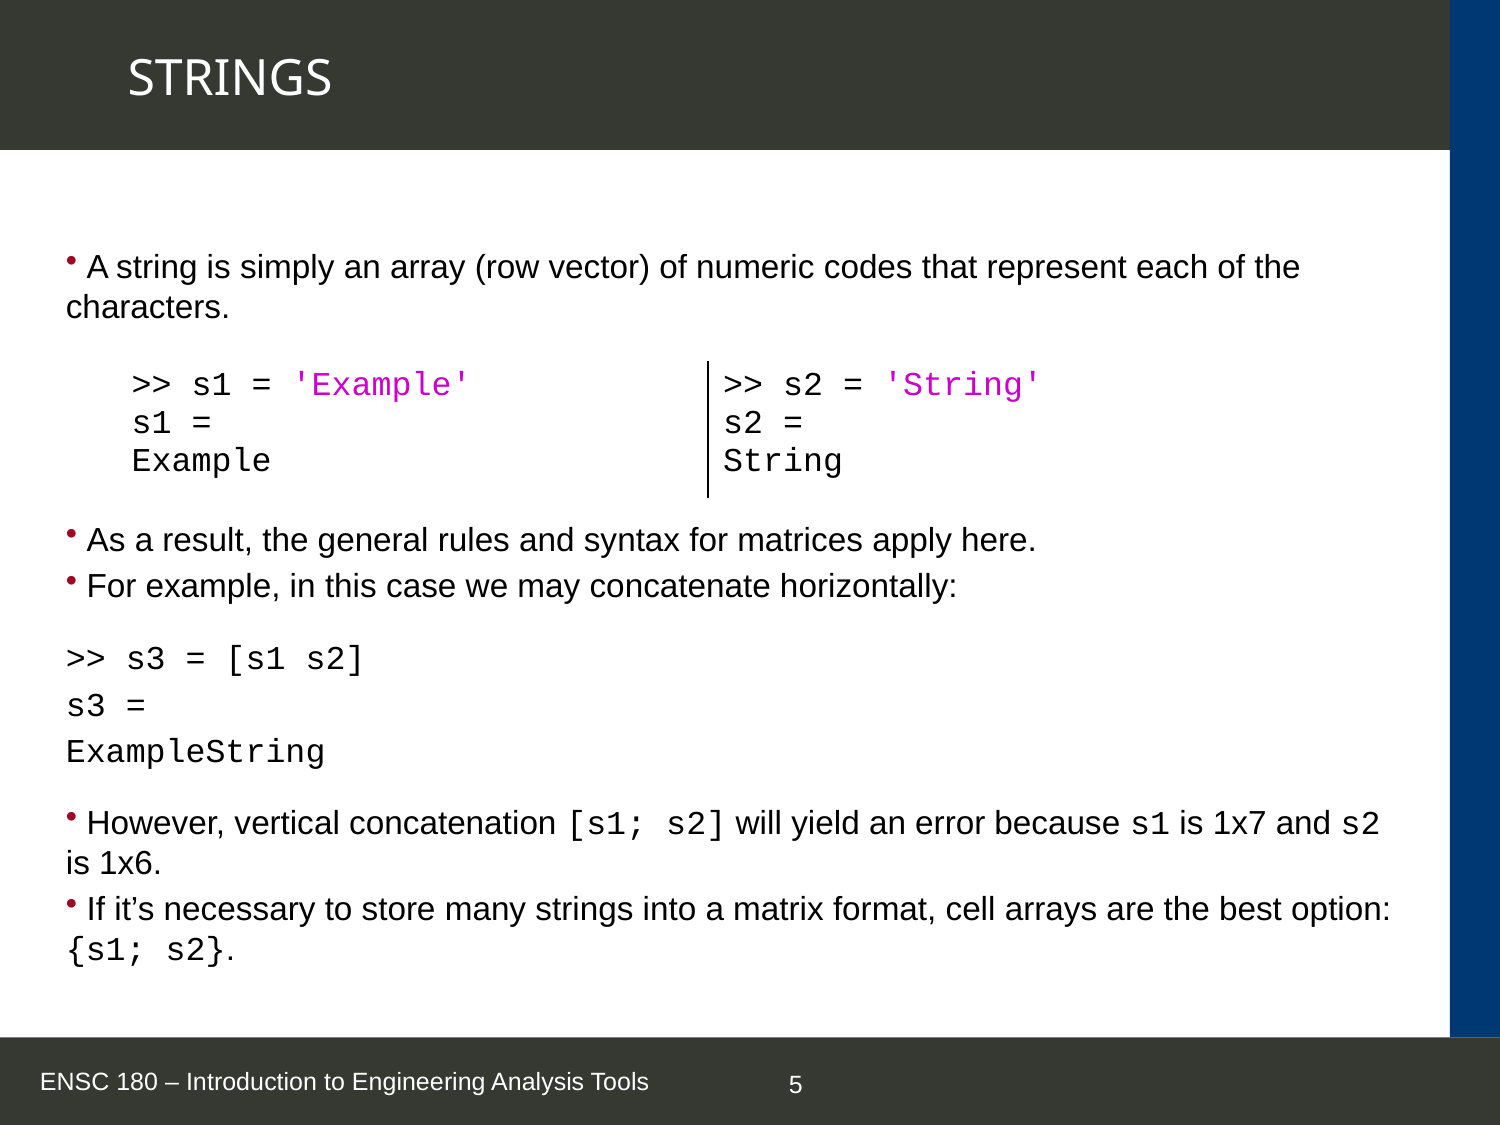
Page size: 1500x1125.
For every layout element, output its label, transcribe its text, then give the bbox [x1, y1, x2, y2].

list A string is simply an array (row vector) of numeric codes that represent each of the characters. As a result, the general rules and syntax for matrices apply here. For example, in this case we may concatenate horizontally: >> s3 = [s1 s2] s3 = ExampleString However, vertical concatenation [s1; s2] will yield an error because s1 is 1x7 and s2 is 1x6. If it’s necessary to store many strings into a matrix format, cell arrays are the best option: {s1; s2}. [50, 237, 1428, 1029]
title STRINGS [112, 37, 1450, 138]
footer ENSC 180 – Introduction to Engineering Analysis Tools [24, 1057, 740, 1113]
table_header >> s1 = 'Example' s1 = Example [117, 361, 707, 498]
table_header >> s2 = 'String' s2 = String [709, 361, 1356, 498]
